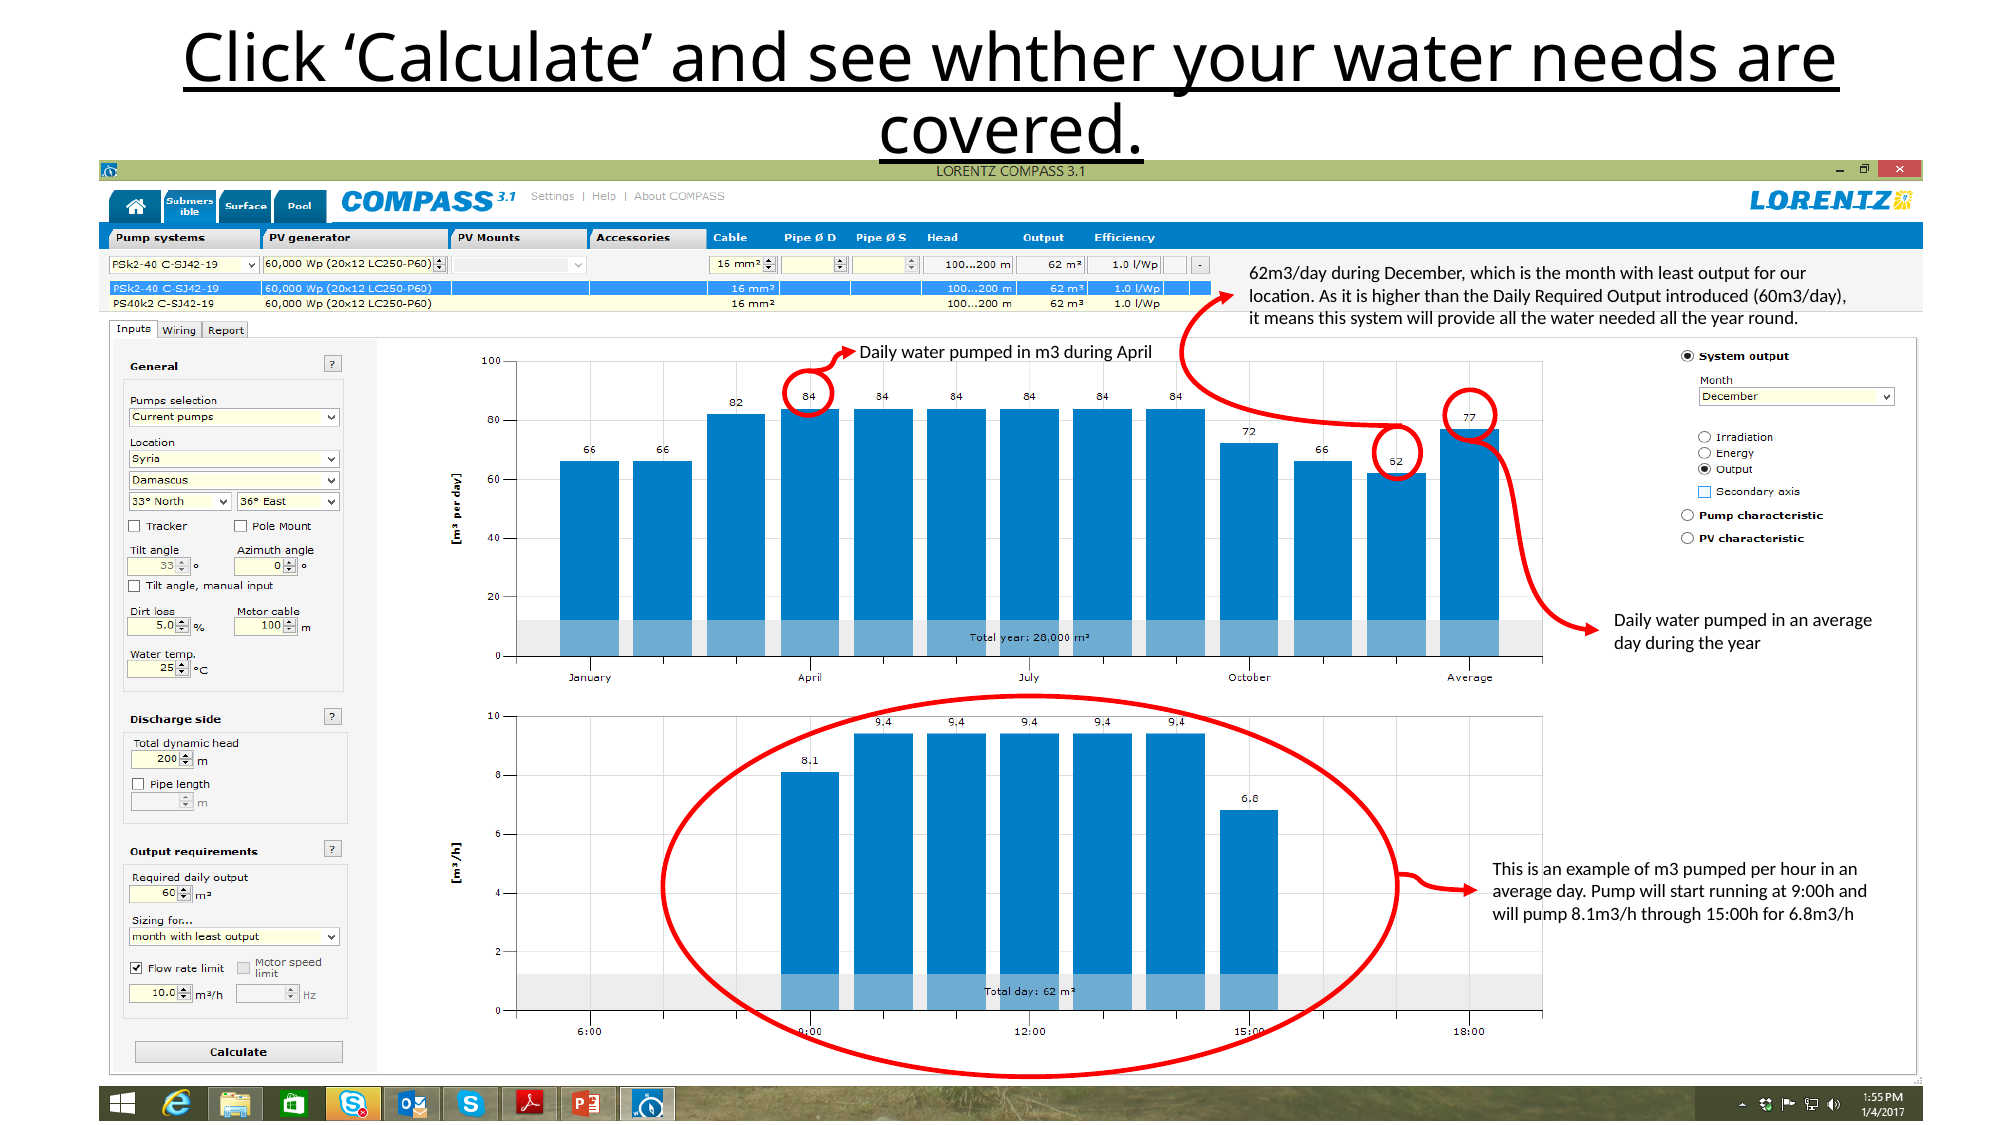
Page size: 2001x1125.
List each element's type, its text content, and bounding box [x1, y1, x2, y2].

title Click ‘Calculate’ and see whther your water needs are covered. [56, 20, 1966, 173]
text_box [1234, 295, 1403, 426]
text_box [807, 350, 857, 371]
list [99, 160, 1923, 1121]
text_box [1397, 874, 1478, 891]
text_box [1440, 471, 1630, 601]
